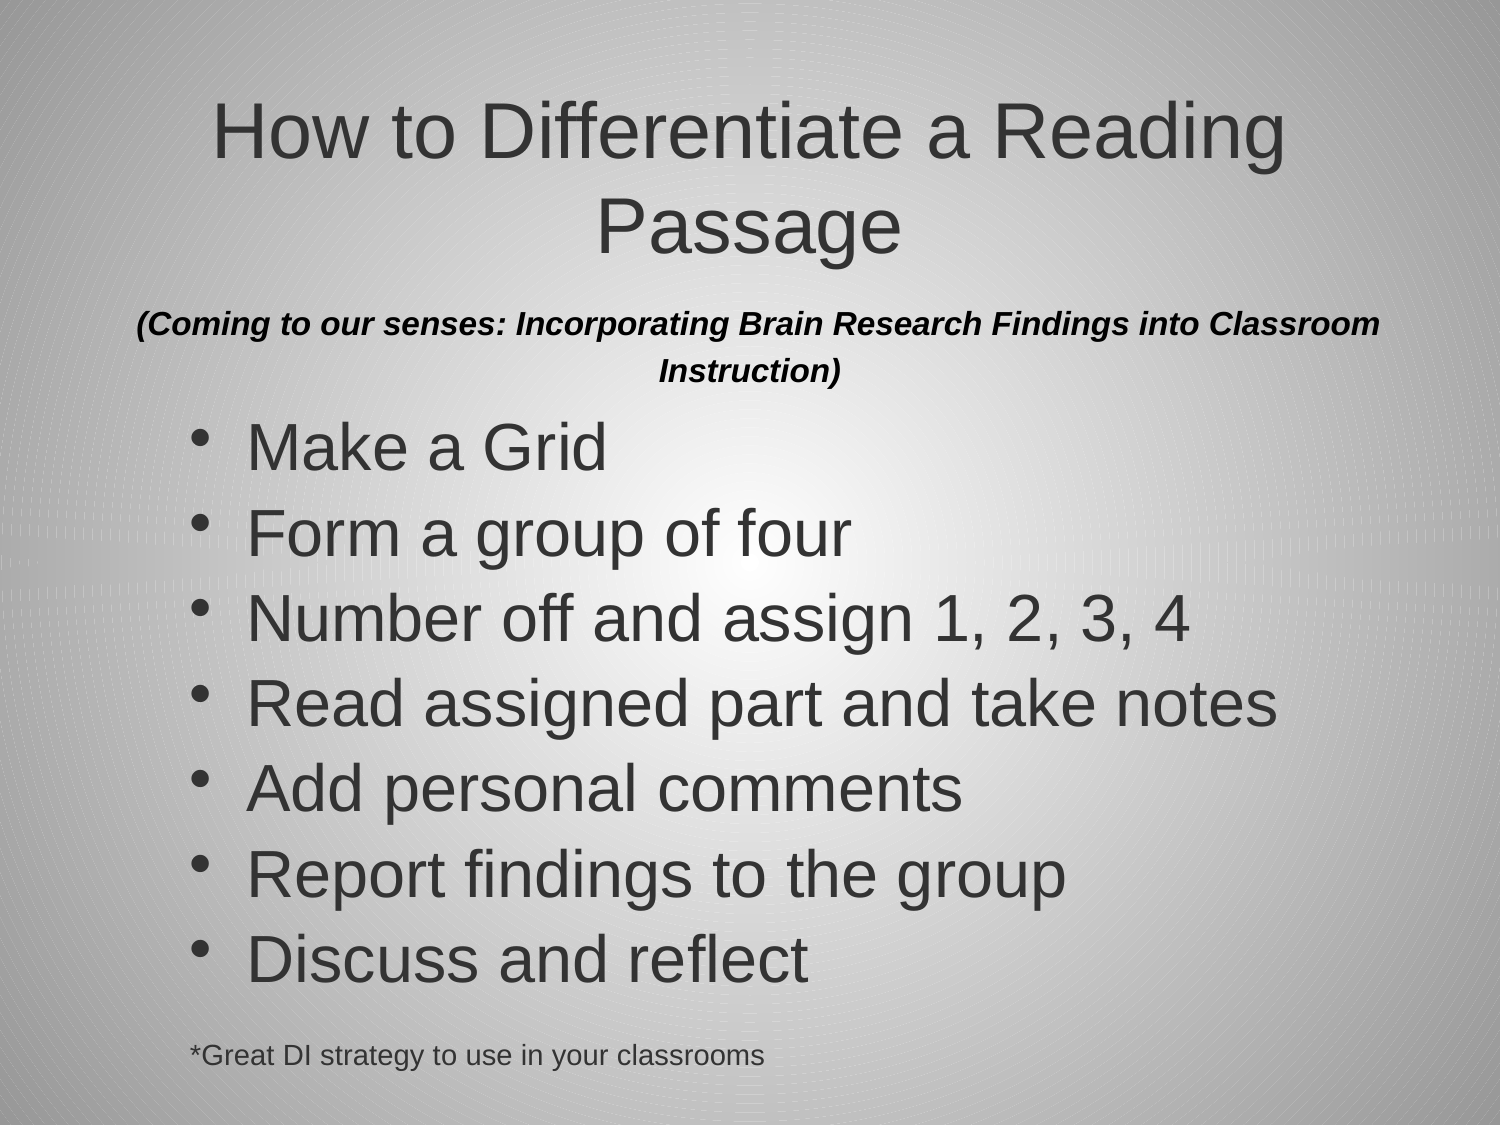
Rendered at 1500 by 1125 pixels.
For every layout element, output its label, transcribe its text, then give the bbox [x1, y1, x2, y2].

title How to Differentiate a Reading Passage (Coming to our senses: Incorporating Brain Research Findings into Classroom Instruction) [74, 44, 1426, 233]
list Make a Grid Form a group of four Number off and assign 1, 2, 3, 4 Read assigned part and take notes Add personal comments Report findings to the group Discuss and reflect *Great DI strategy to use in your classrooms [174, 312, 1338, 1051]
